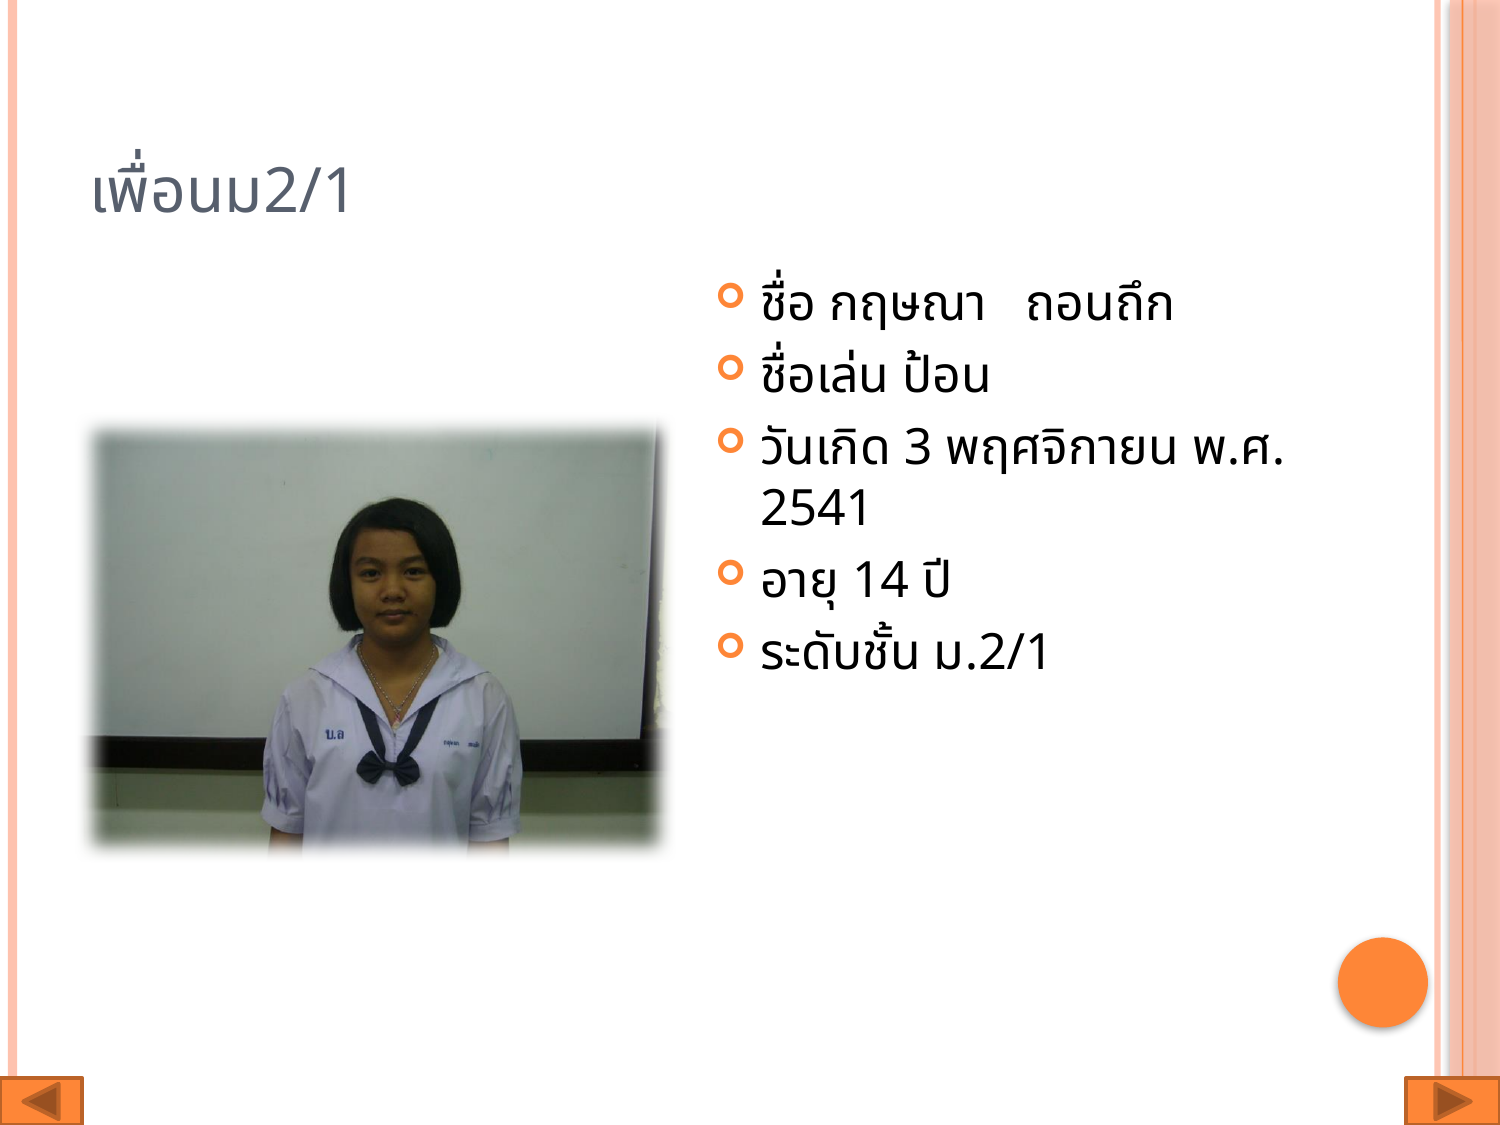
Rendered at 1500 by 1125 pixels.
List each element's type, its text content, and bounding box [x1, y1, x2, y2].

text_box [1404, 1076, 1500, 1125]
list ชื่อ กฤษณา ถอนถึก ชื่อเล่น ป้อน วันเกิด 3 พฤศจิกายน พ.ศ. 2541 อายุ 14 ปี ระดับชั้น ม.2/1 [700, 262, 1301, 1013]
title เพื่อนม2/1 [75, 45, 1300, 233]
text_box [0, 1076, 84, 1125]
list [74, 411, 676, 863]
